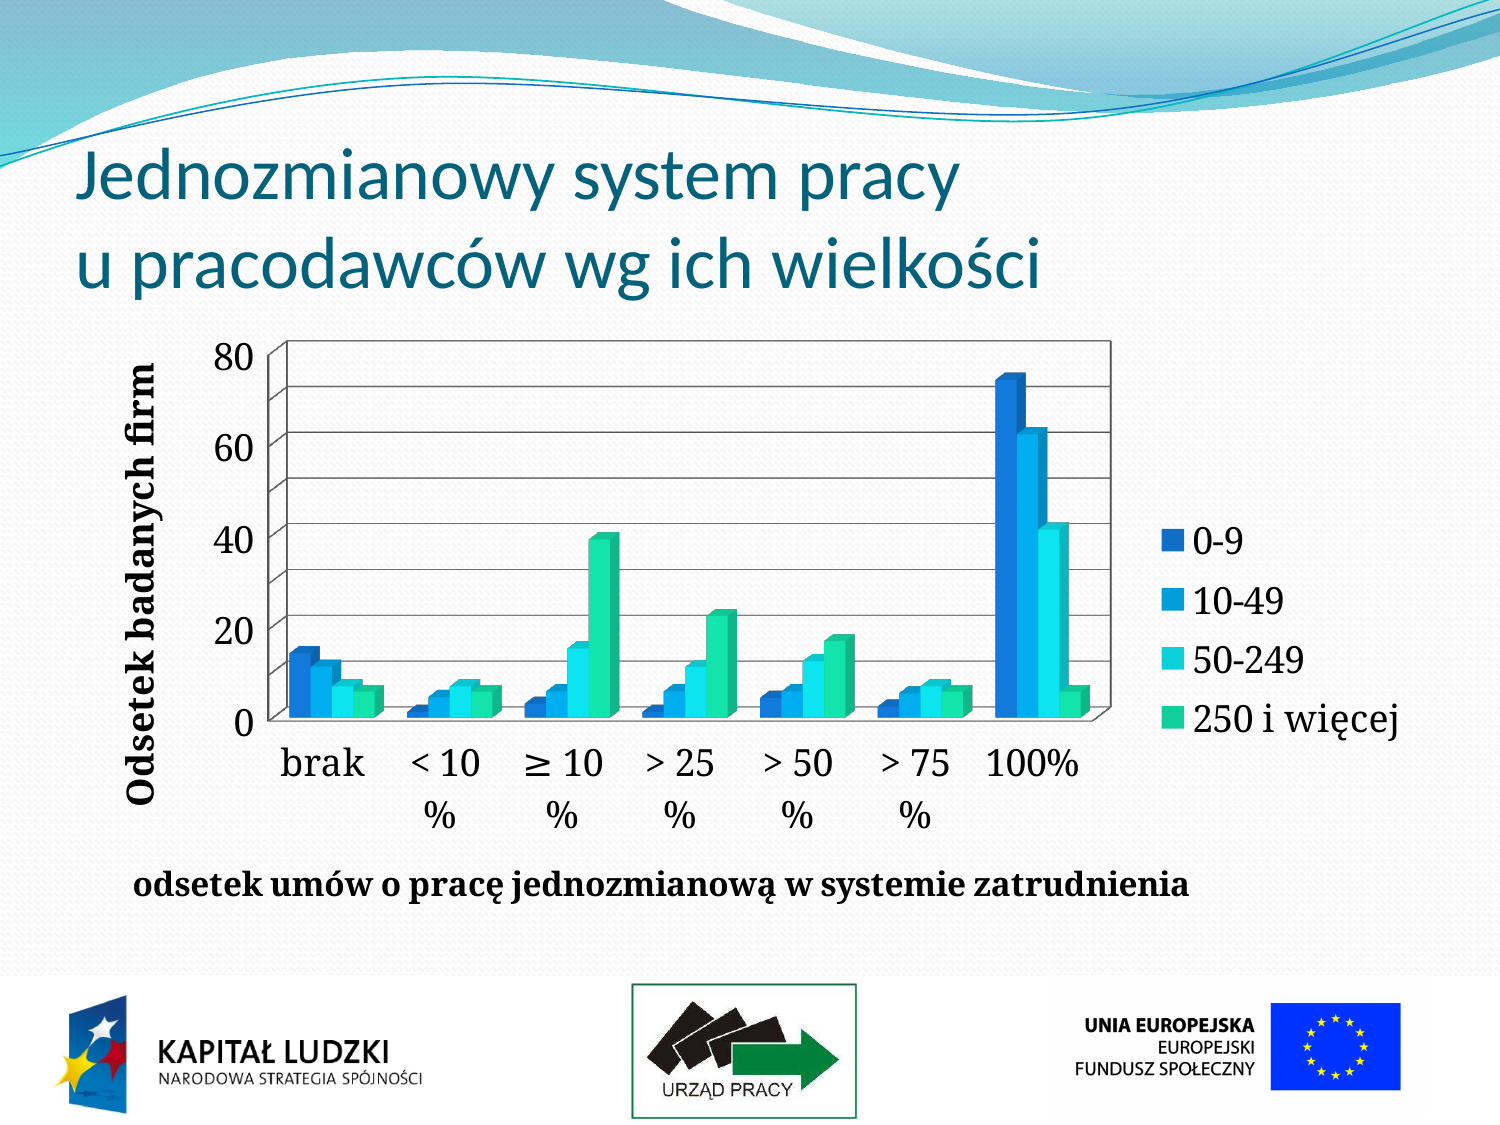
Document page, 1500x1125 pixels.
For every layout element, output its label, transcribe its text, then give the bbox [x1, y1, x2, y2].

chart [74, 317, 1426, 941]
picture [41, 975, 442, 1125]
picture [631, 983, 857, 1119]
title Jednozmianowy system pracy u pracodawców wg ich wielkości [75, 115, 1425, 303]
picture [1045, 975, 1430, 1118]
